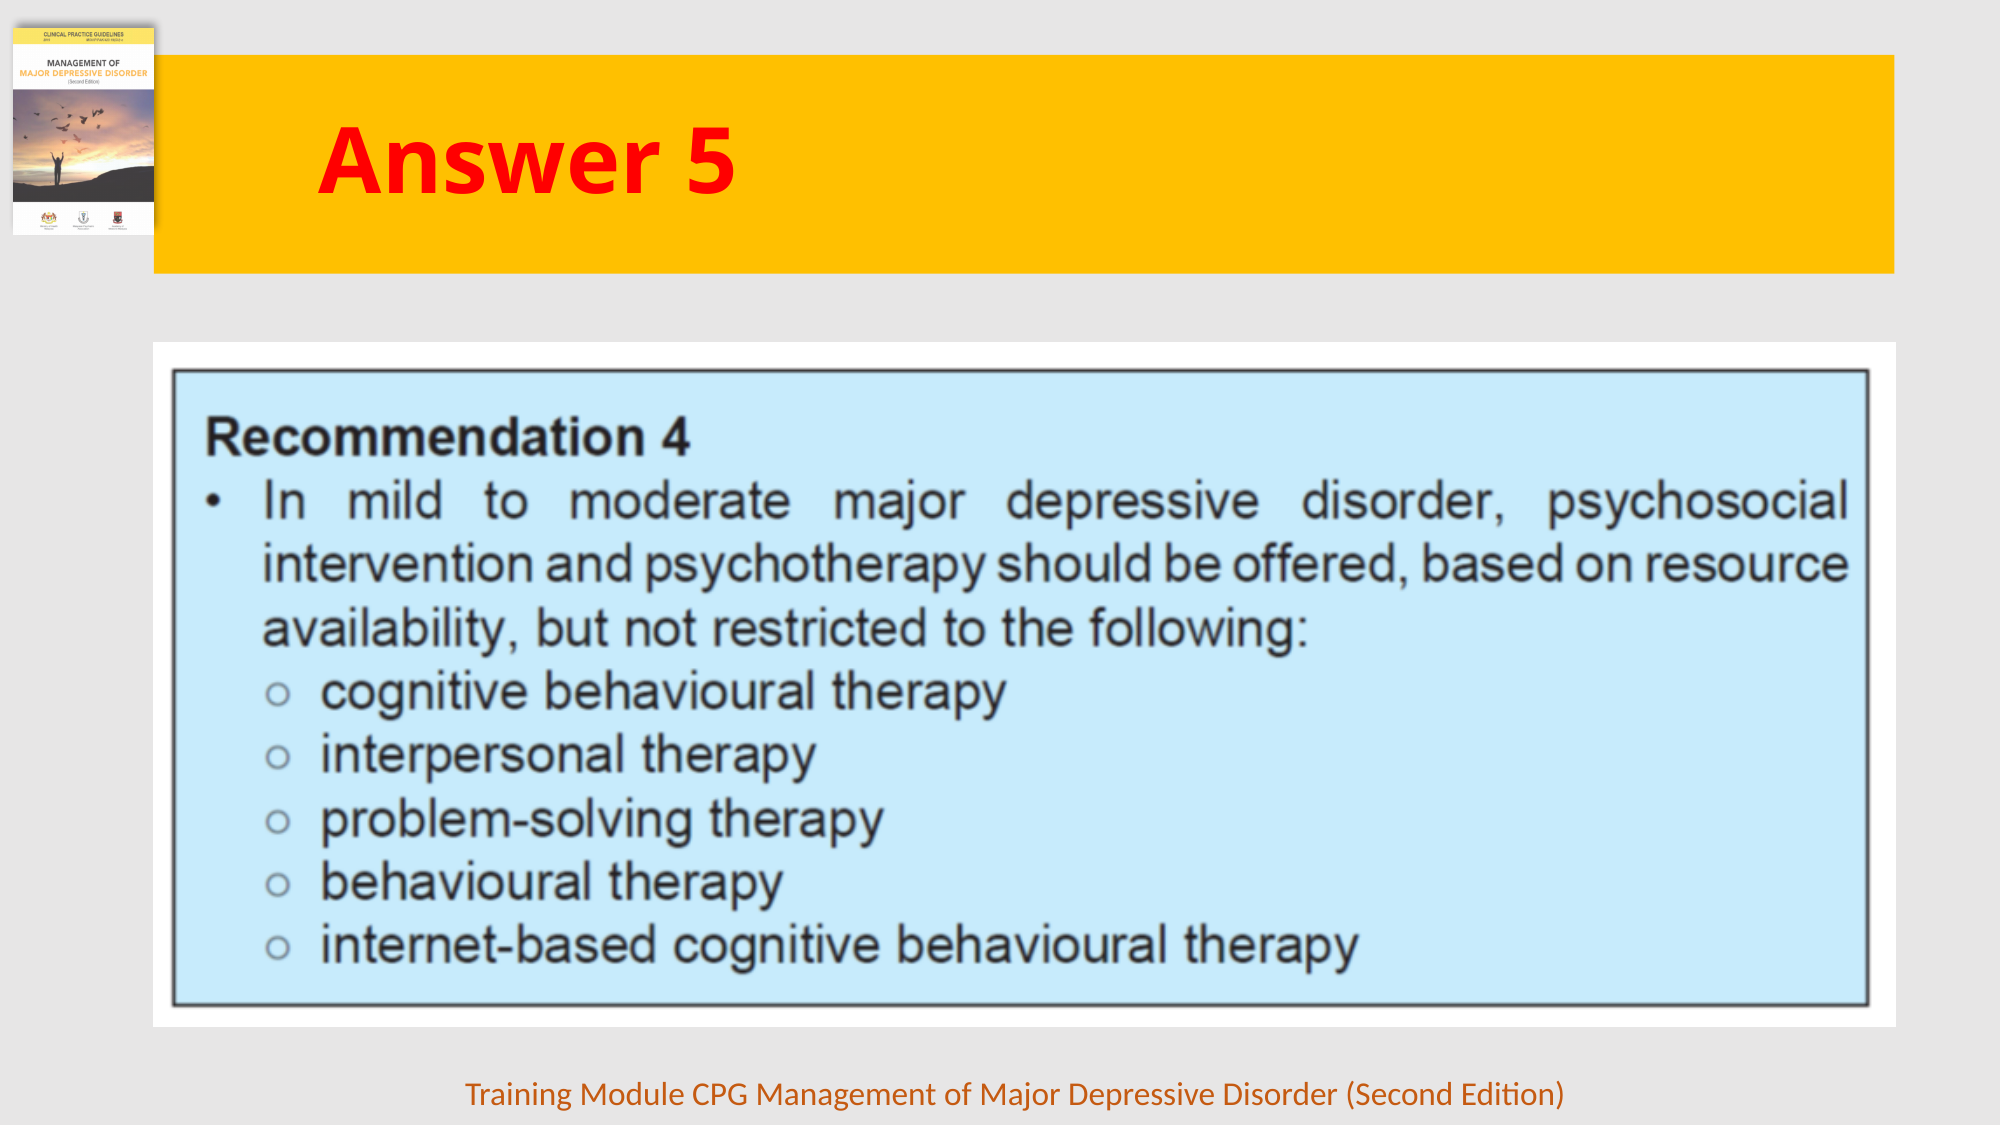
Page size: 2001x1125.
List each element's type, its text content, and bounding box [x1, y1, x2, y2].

picture [13, 28, 154, 235]
picture [153, 342, 1896, 1027]
title Answer 5 [153, 54, 1895, 274]
text_box Training Module CPG Management of Major Depressive Disorder (Second Edition) [450, 1065, 1832, 1120]
